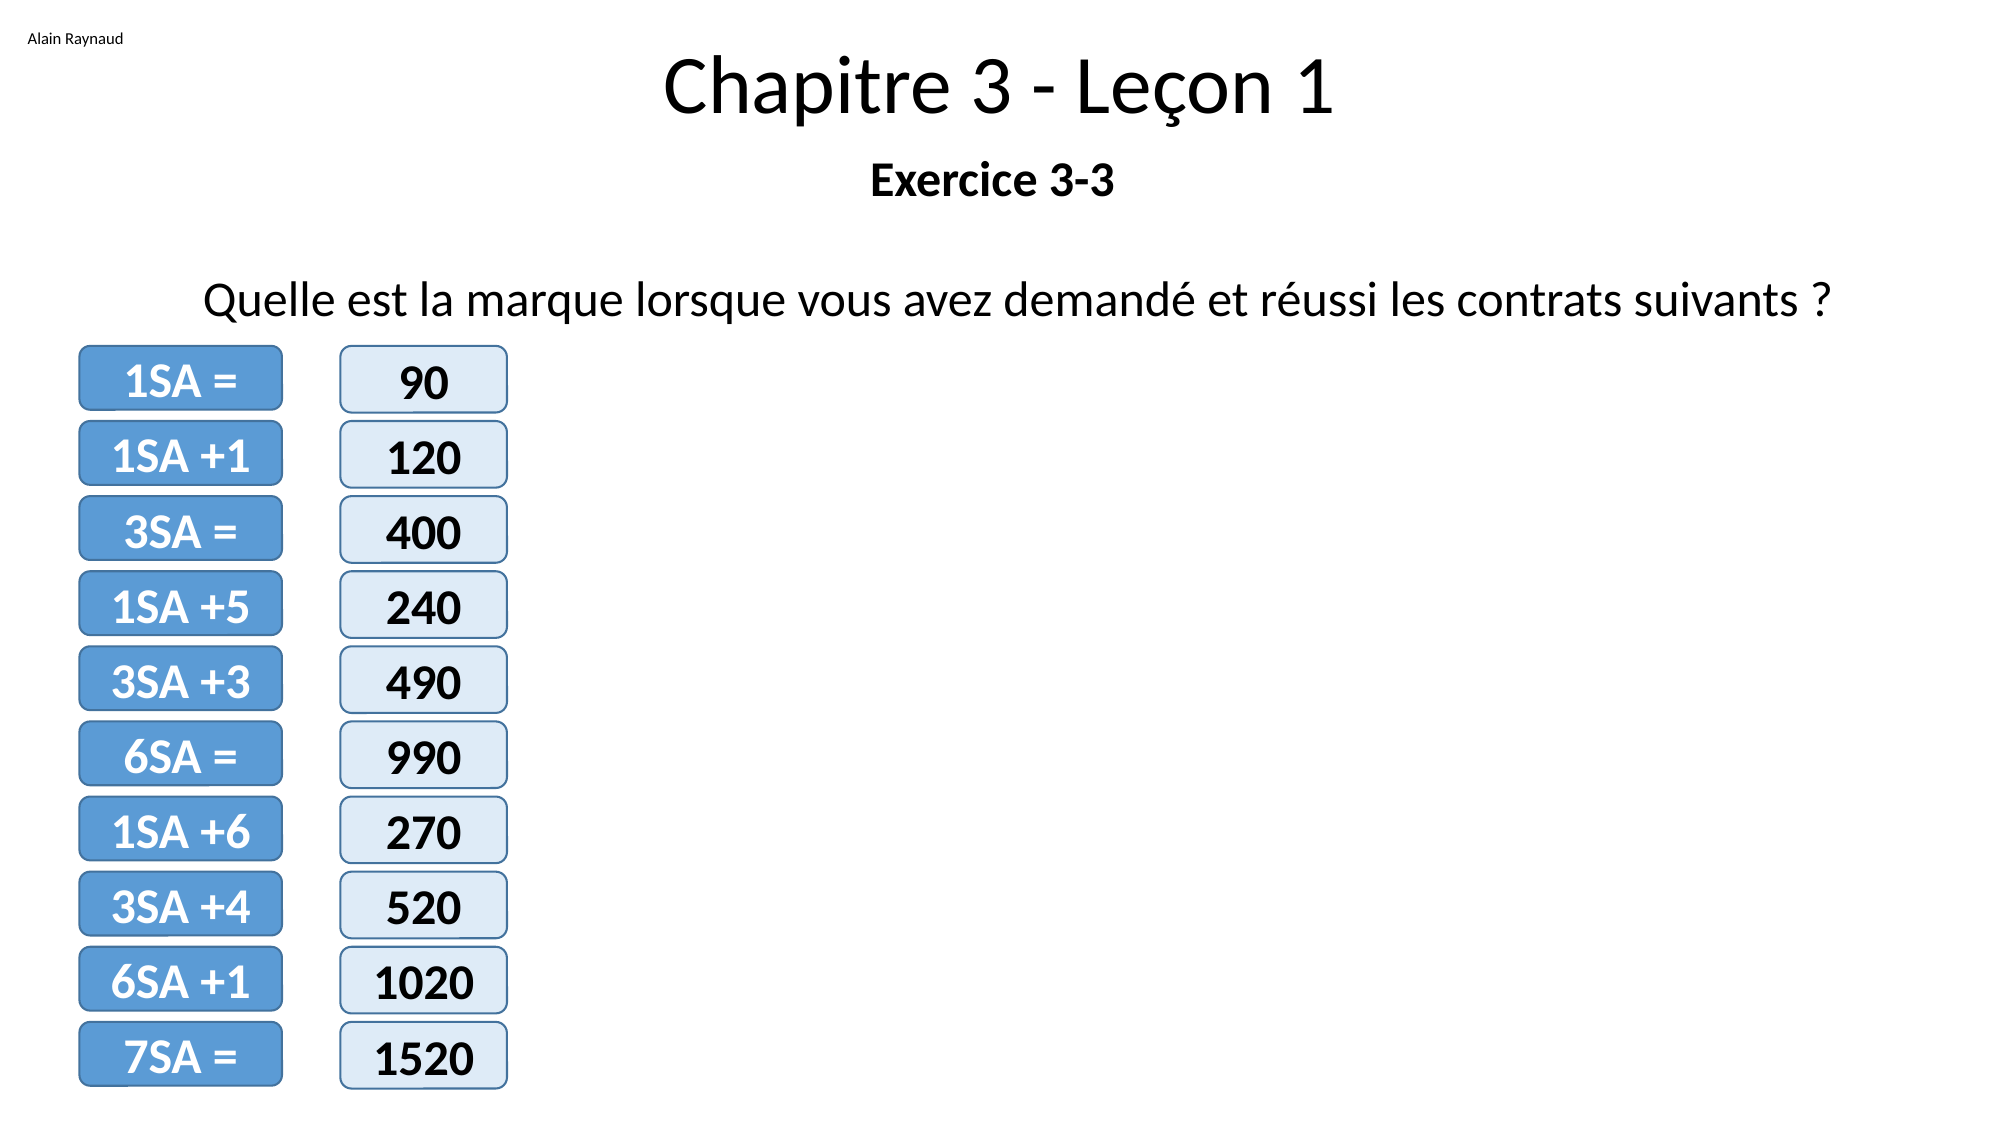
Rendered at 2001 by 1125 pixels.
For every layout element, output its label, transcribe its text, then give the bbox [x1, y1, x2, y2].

text_box 7SA = [78, 1020, 284, 1087]
text_box 90 [339, 344, 509, 414]
text_box 990 [339, 720, 509, 790]
text_box 1SA = [78, 344, 284, 411]
text_box 120 [339, 419, 509, 489]
text_box 490 [339, 645, 509, 715]
subtitle Exercice 3-3 Quelle est la marque lorsque vous avez demandé et réussi les contrats suivants ? [37, 139, 1948, 1088]
text_box 3SA +4 [78, 870, 284, 937]
text_box 240 [339, 570, 509, 639]
text_box 400 [339, 495, 509, 564]
text_box 1SA +1 [78, 419, 284, 486]
text_box 270 [339, 795, 509, 865]
text_box 1520 [339, 1020, 509, 1090]
text_box 6SA +1 [78, 945, 284, 1012]
text_box 1020 [339, 945, 509, 1015]
title Chapitre 3 - Leçon 1 [249, 38, 1750, 139]
text_box 1SA +5 [78, 570, 284, 637]
text_box 3SA = [78, 495, 284, 561]
text_box 1SA +6 [78, 795, 284, 862]
text_box 6SA = [78, 720, 284, 787]
text_box 520 [339, 870, 509, 940]
text_box Alain Raynaud [12, 20, 147, 56]
text_box 3SA +3 [78, 645, 284, 712]
